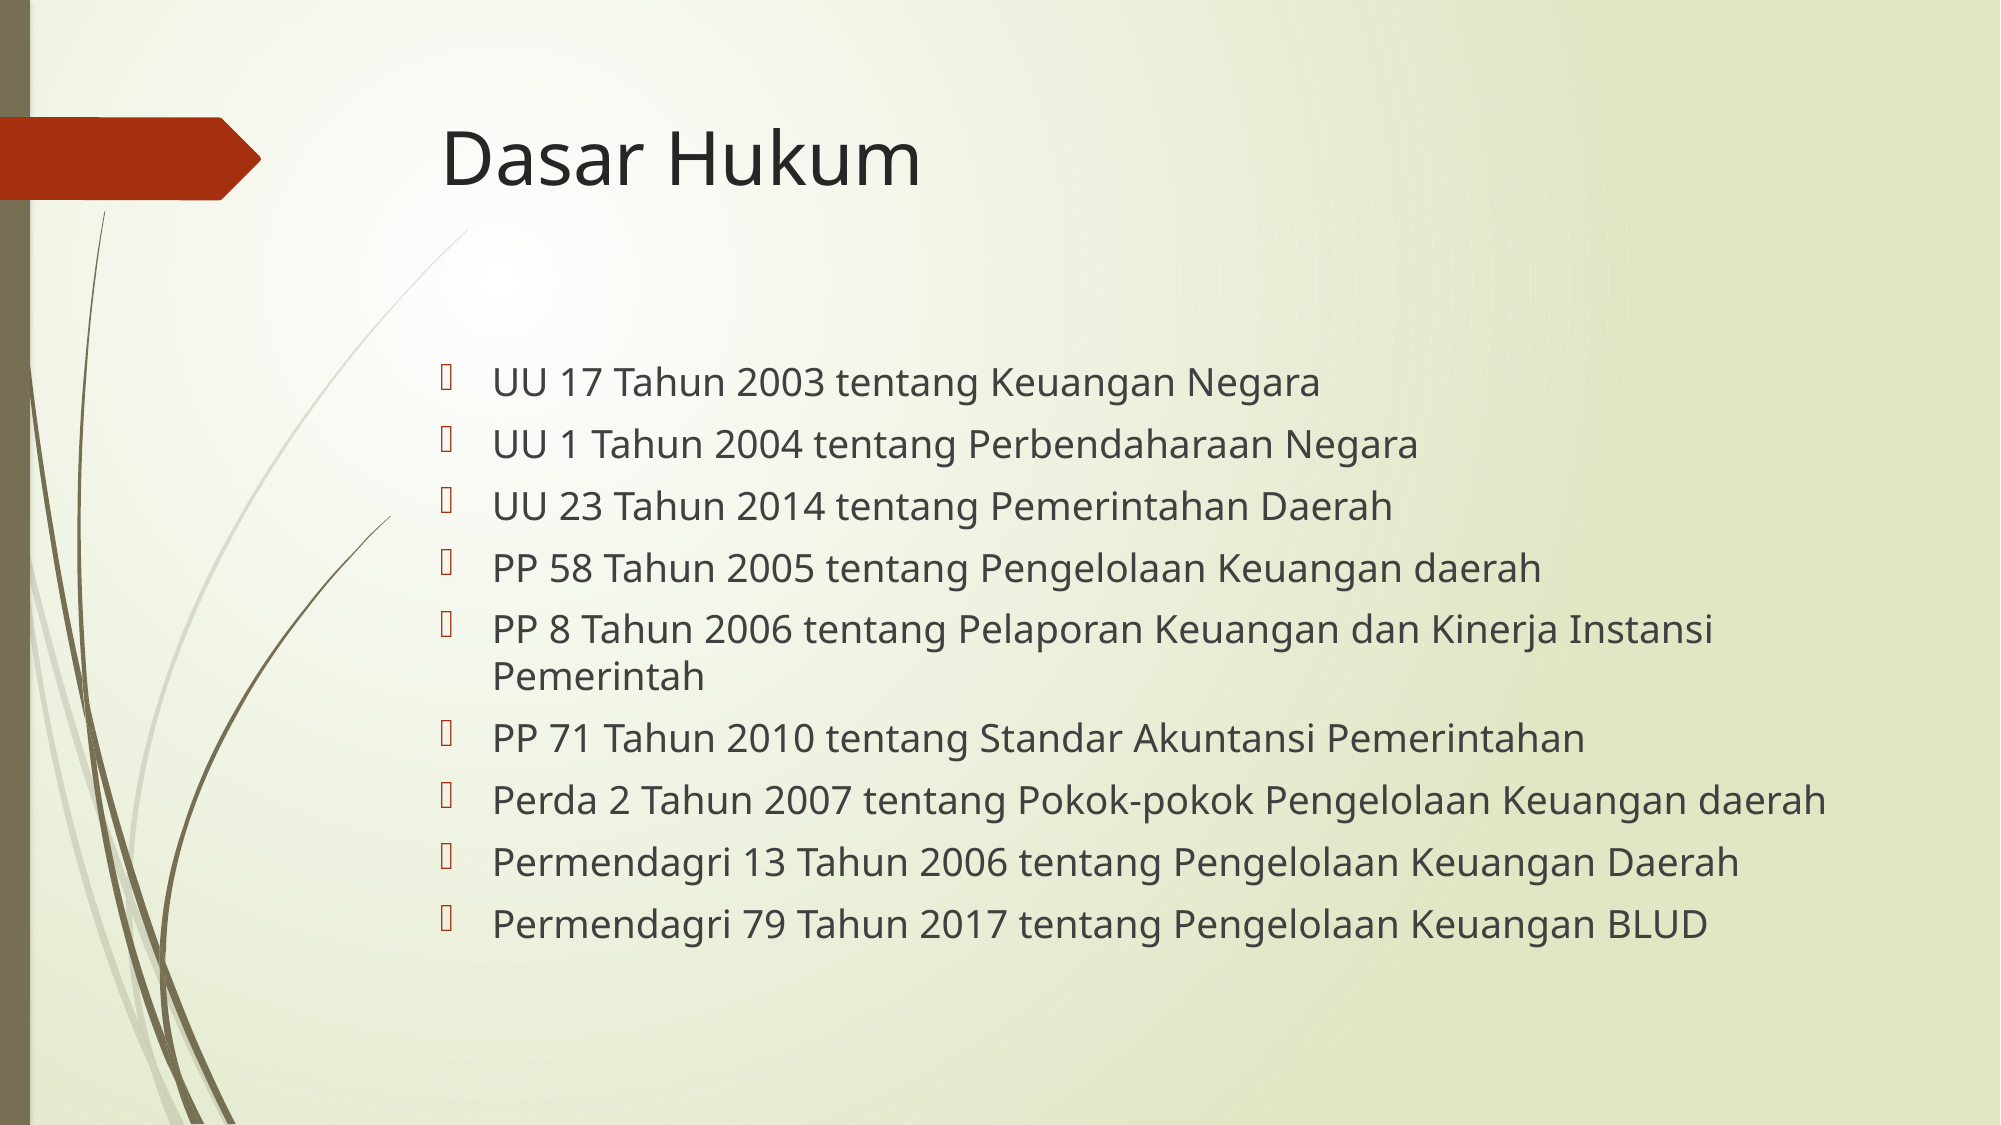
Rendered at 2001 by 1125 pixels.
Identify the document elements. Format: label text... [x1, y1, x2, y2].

list UU 17 Tahun 2003 tentang Keuangan Negara UU 1 Tahun 2004 tentang Perbendaharaan Negara UU 23 Tahun 2014 tentang Pemerintahan Daerah PP 58 Tahun 2005 tentang Pengelolaan Keuangan daerah PP 8 Tahun 2006 tentang Pelaporan Keuangan dan Kinerja Instansi Pemerintah PP 71 Tahun 2010 tentang Standar Akuntansi Pemerintahan Perda 2 Tahun 2007 tentang Pokok-pokok Pengelolaan Keuangan daerah Permendagri 13 Tahun 2006 tentang Pengelolaan Keuangan Daerah Permendagri 79 Tahun 2017 tentang Pengelolaan Keuangan BLUD [424, 350, 1888, 970]
title Dasar Hukum [425, 102, 1888, 313]
